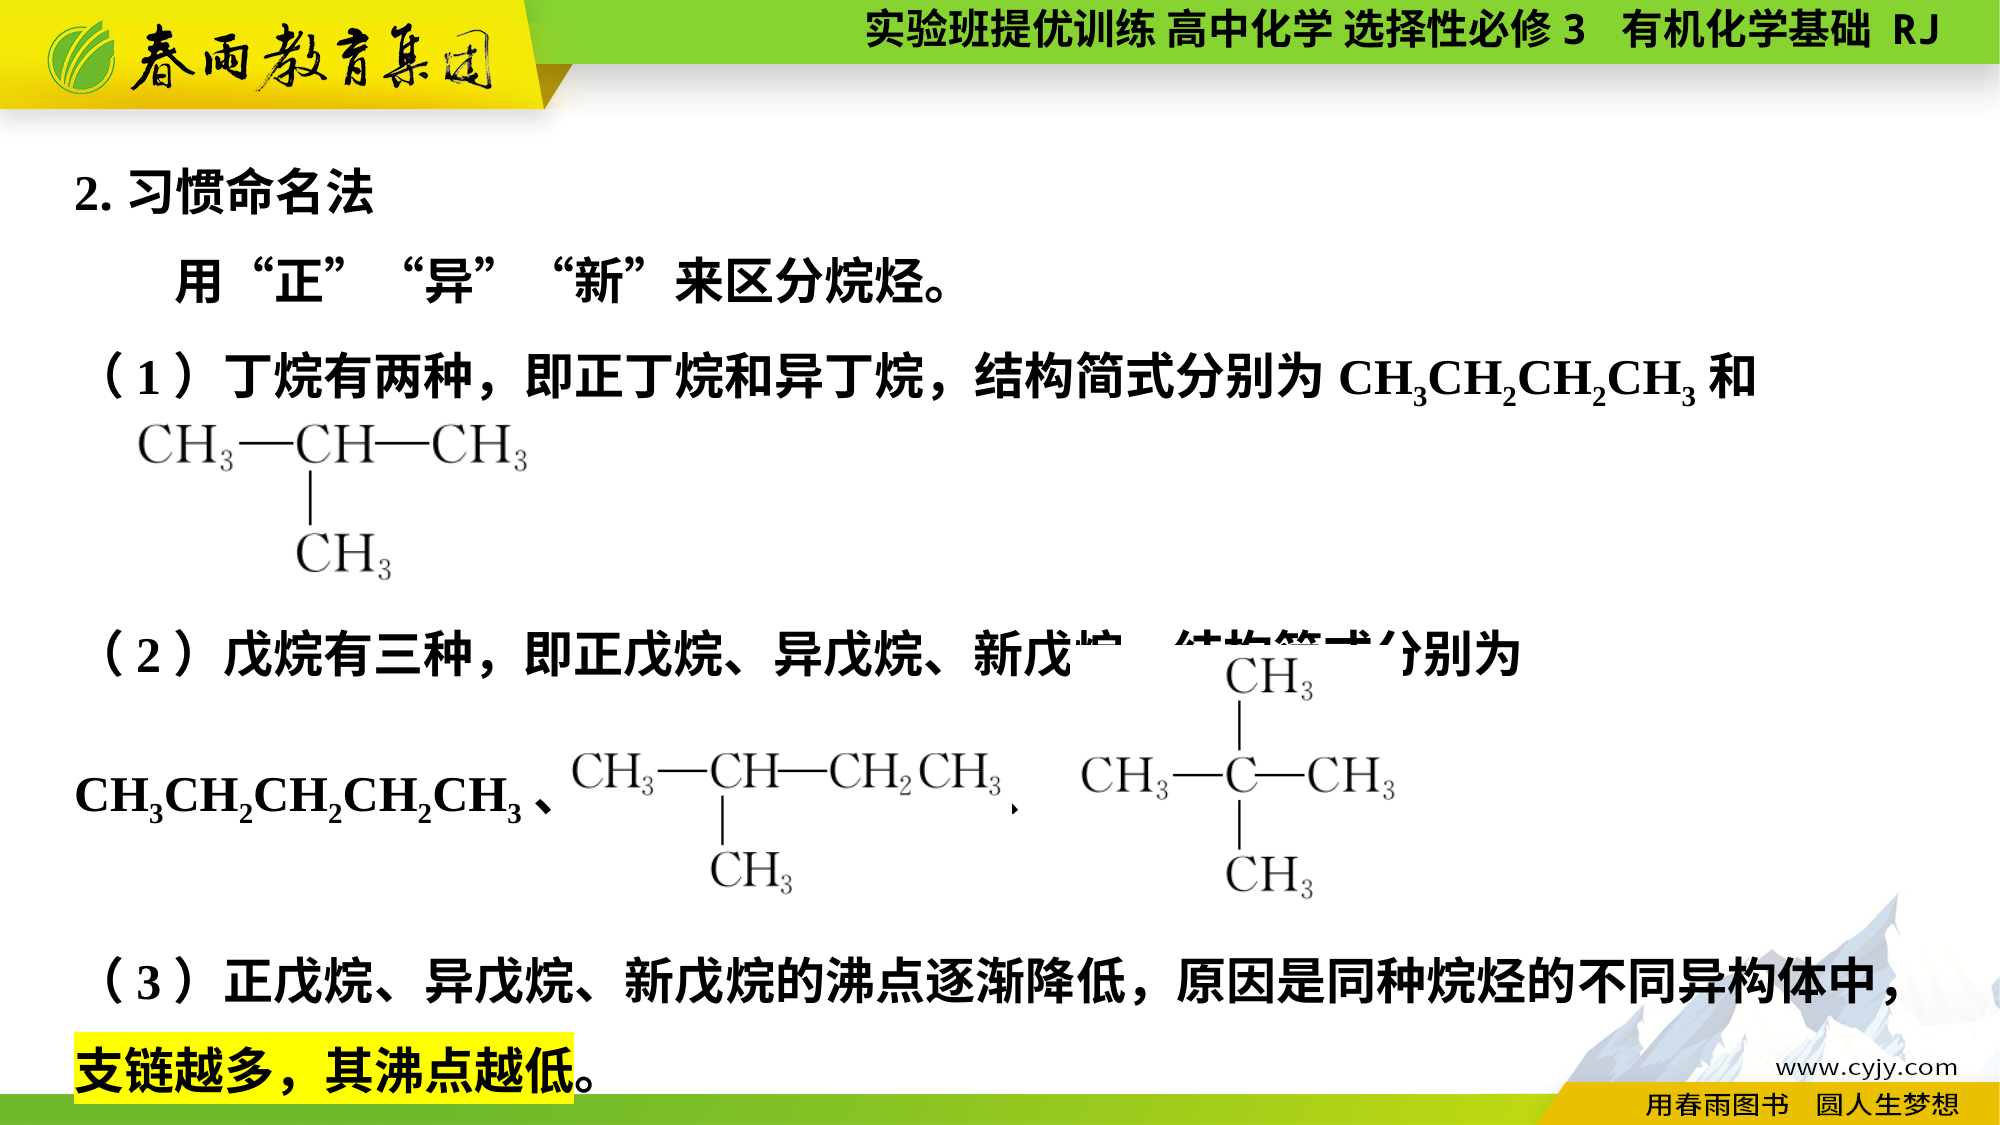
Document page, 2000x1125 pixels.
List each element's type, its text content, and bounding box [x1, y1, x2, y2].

list 2.习惯命名法 用“正”“异”“新”来区分烷烃。 （1）丁烷有两种，即正丁烷和异丁烷，结构简式分别为CH3CH2CH2CH3和 。 （2）戊烷有三种，即正戊烷、异戊烷、新戊烷，结构简式分别为 CH3CH2CH2CH2CH3、 、 。 （3）正戊烷、异戊烷、新戊烷的沸点逐渐降低，原因是同种烷烃的不同异构体中，支链越多，其沸点越低。 [59, 122, 1944, 1092]
picture [0, 0, 2000, 1125]
